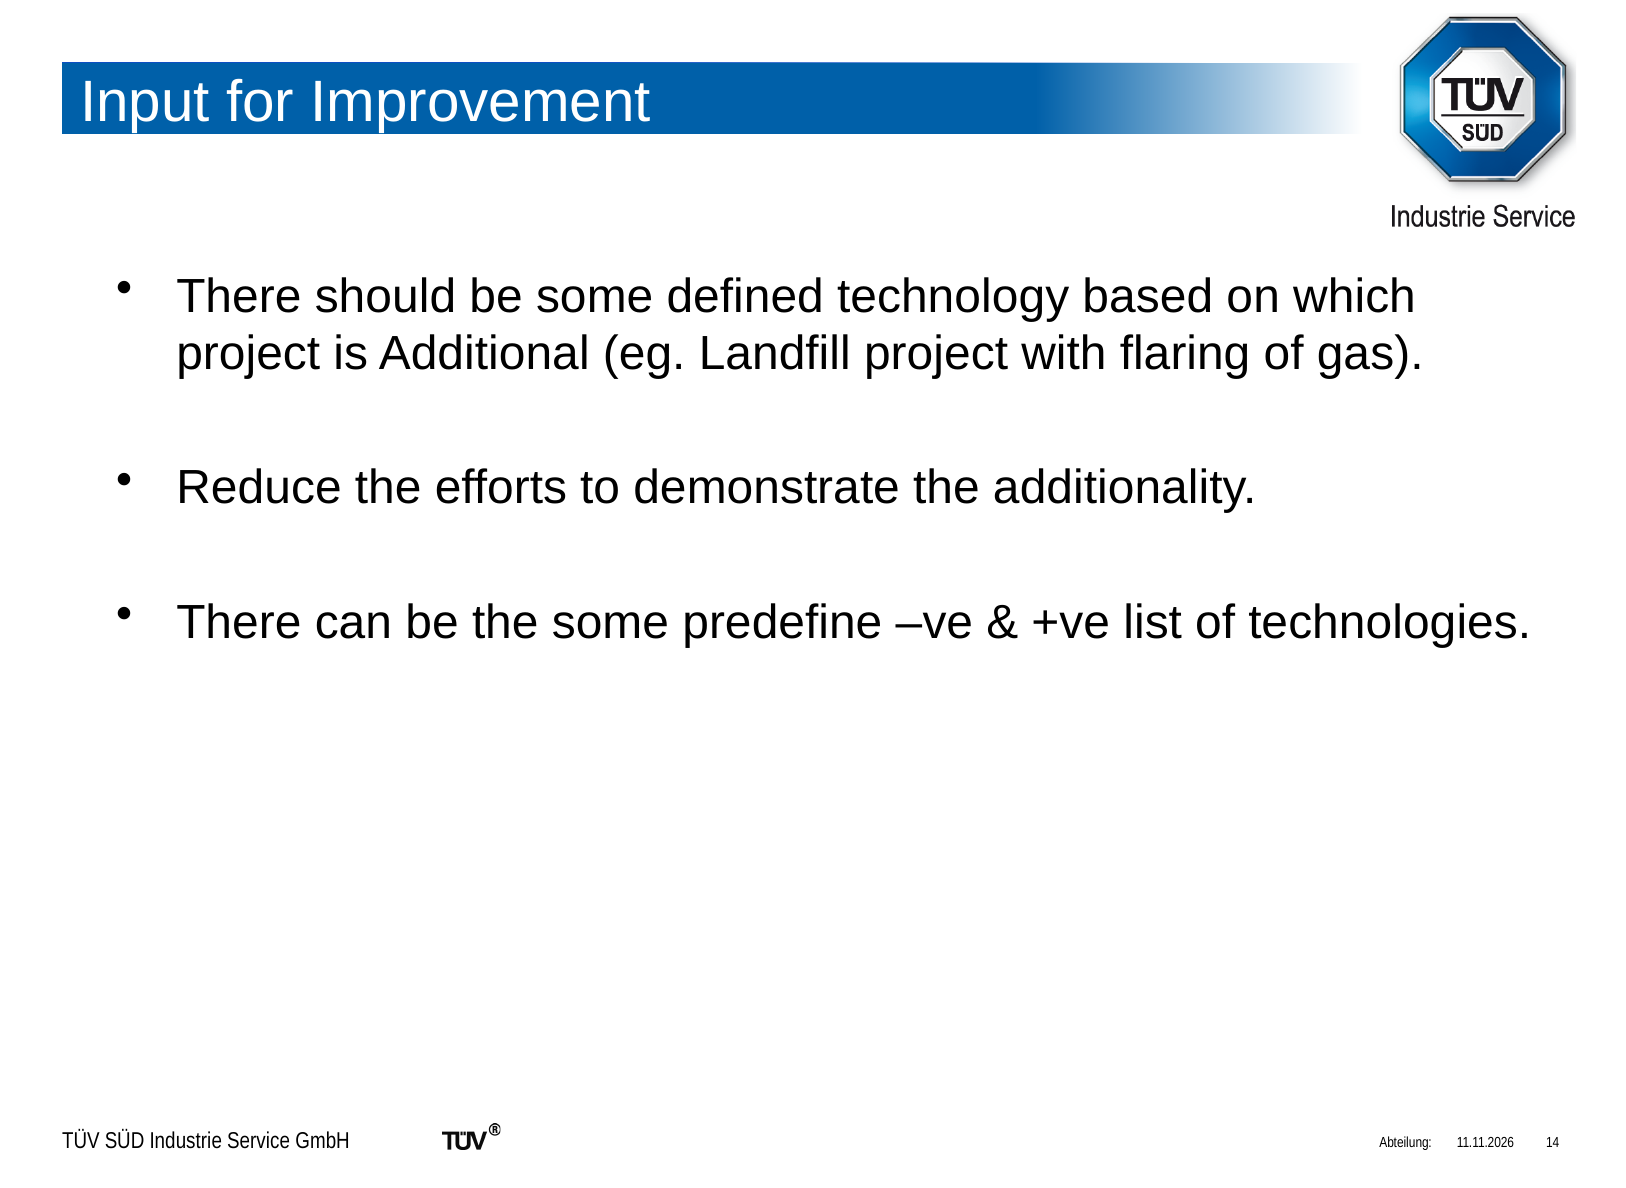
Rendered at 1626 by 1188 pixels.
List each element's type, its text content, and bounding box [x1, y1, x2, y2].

picture [1179, 62, 1381, 134]
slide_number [1449, 1124, 1514, 1161]
slide_number 14 [1514, 1124, 1576, 1161]
list There should be some defined technology based on which project is Additional (eg. Landfill project with flaring of gas). Reduce the efforts to demonstrate the additionality. There can be the some predefine –ve & +ve list of technologies. [99, 256, 1563, 1065]
title Input for Improvement [63, 62, 1179, 134]
footer Abteilung: [585, 1124, 1449, 1161]
